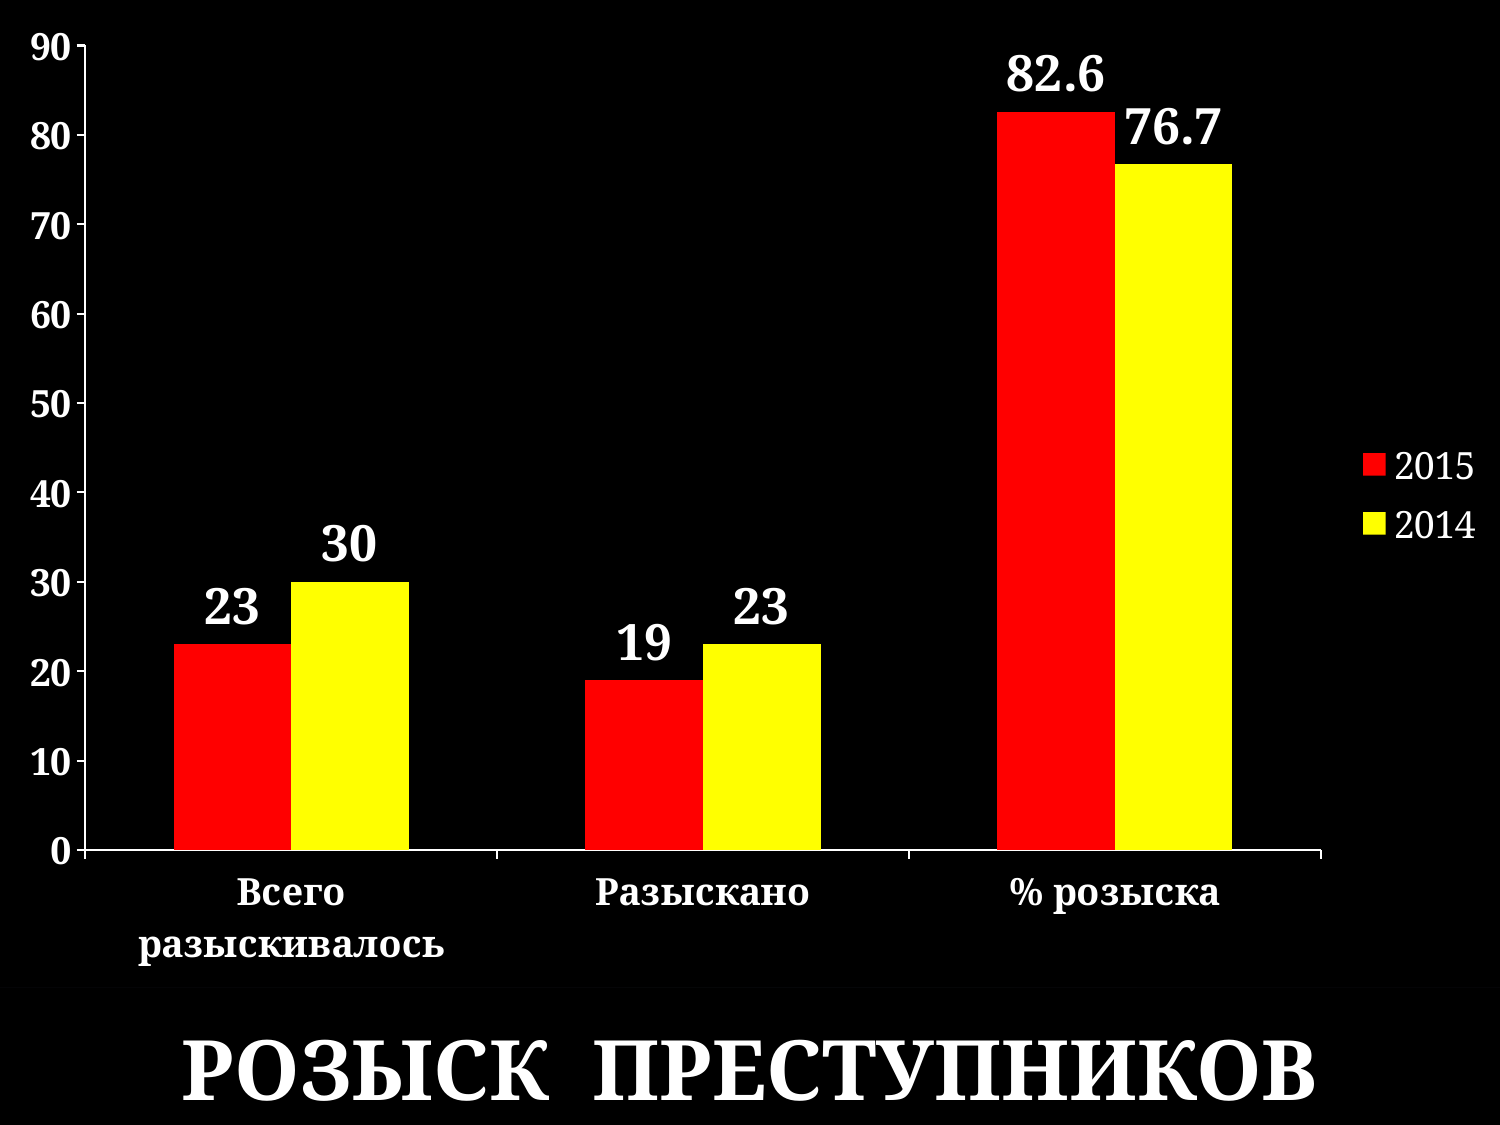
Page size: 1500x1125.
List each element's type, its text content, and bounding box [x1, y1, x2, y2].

title РОЗЫСК ПРЕСТУПНИКОВ [0, 1001, 1500, 1125]
chart [0, 0, 1500, 989]
